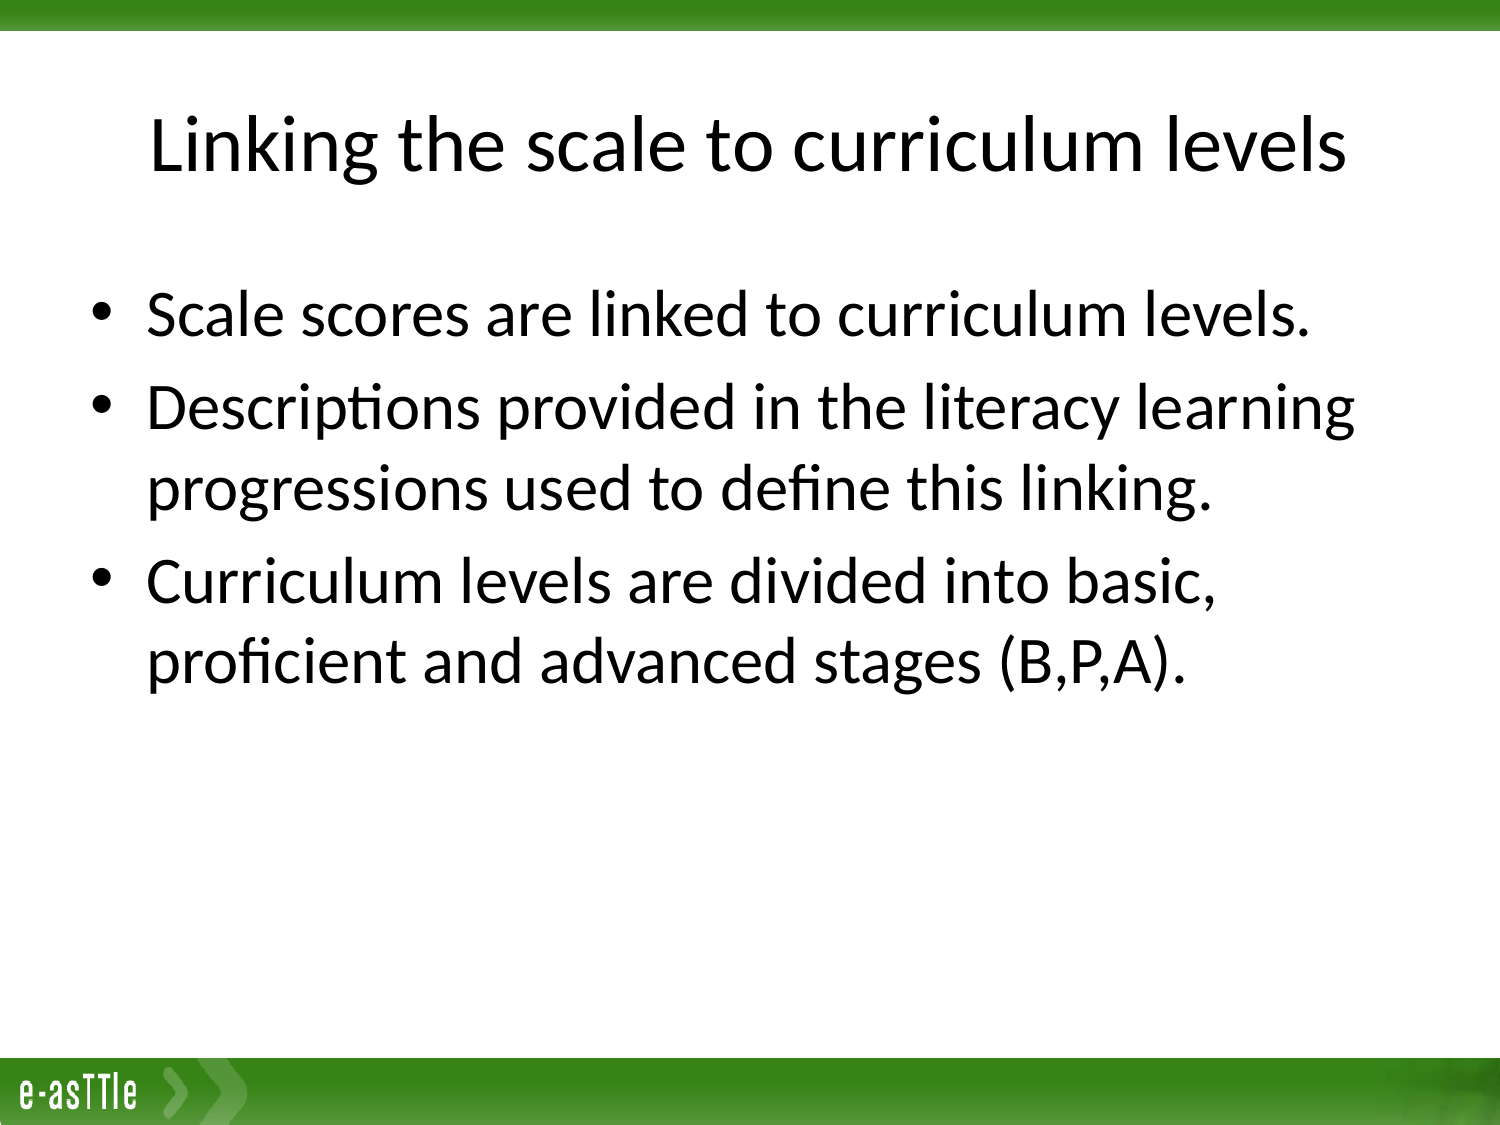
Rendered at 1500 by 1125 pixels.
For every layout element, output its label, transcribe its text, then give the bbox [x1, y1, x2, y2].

list Scale scores are linked to curriculum levels. Descriptions provided in the literacy learning progressions used to define this linking. Curriculum levels are divided into basic, proficient and advanced stages (B,P,A). [75, 262, 1425, 1005]
title Linking the scale to curriculum levels [75, 45, 1425, 233]
picture [0, 1058, 1500, 1125]
picture [0, 0, 1500, 31]
